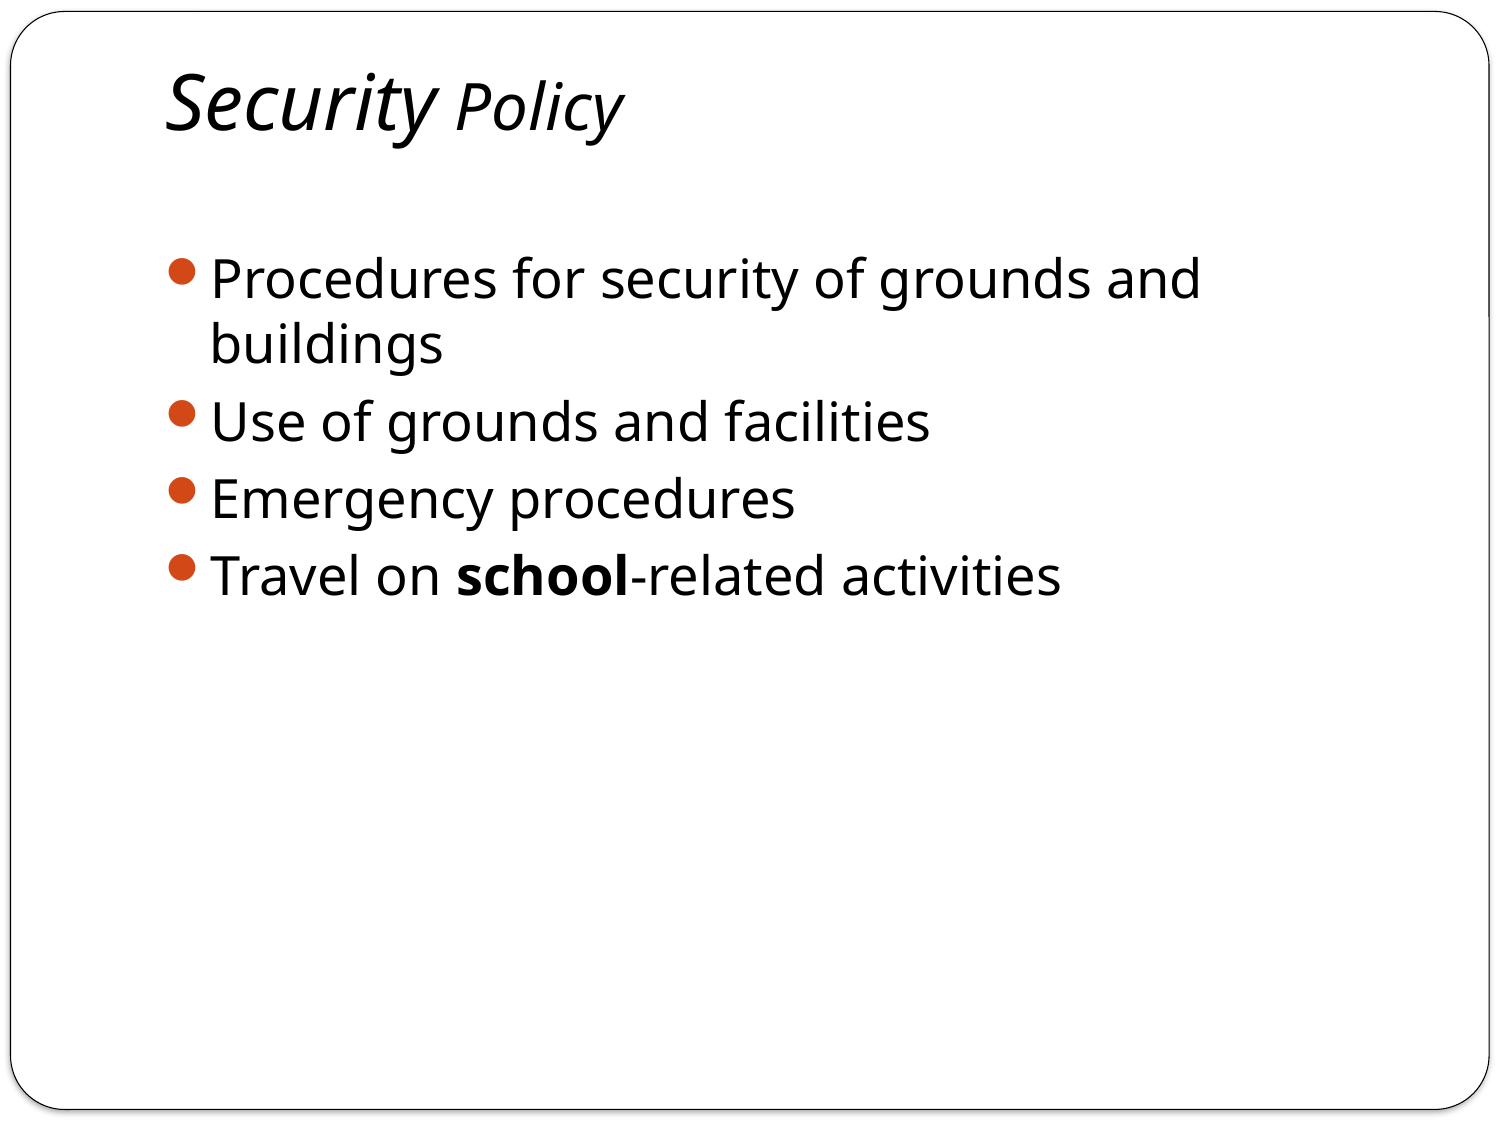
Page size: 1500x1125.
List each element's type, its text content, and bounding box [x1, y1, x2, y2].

list Procedures for security of grounds and buildings Use of grounds and facilities Emergency procedures Travel on school-related activities [150, 237, 1425, 988]
title Security Policy [150, 45, 1425, 233]
